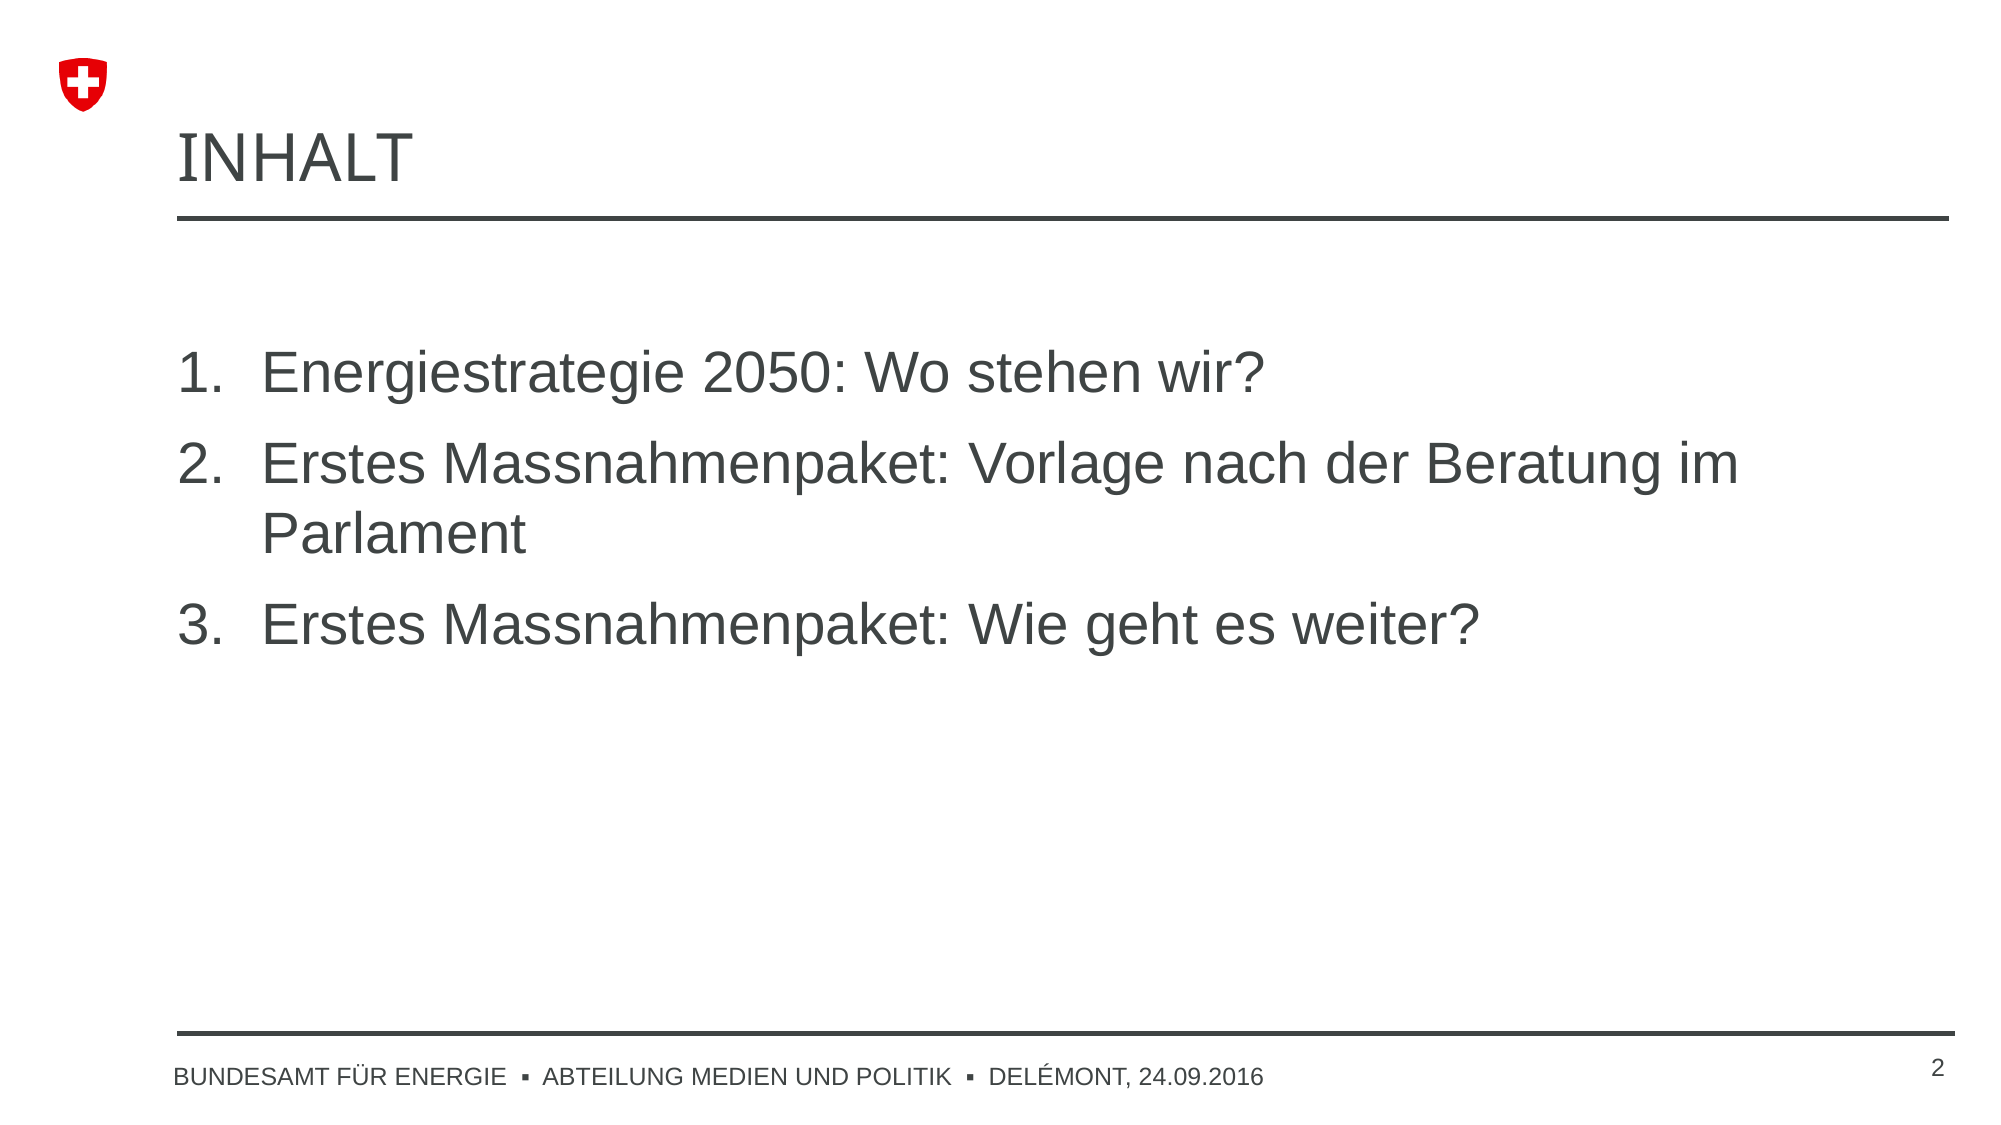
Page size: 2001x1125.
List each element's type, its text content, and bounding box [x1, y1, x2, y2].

list Energiestrategie 2050: Wo stehen wir? Erstes Massnahmenpaket: Vorlage nach der Beratung im Parlament Erstes Massnahmenpaket: Wie geht es weiter? [176, 243, 1945, 1010]
picture [59, 58, 108, 113]
slide_number 2 [1826, 1051, 1945, 1099]
title inhalt [177, 59, 1949, 195]
